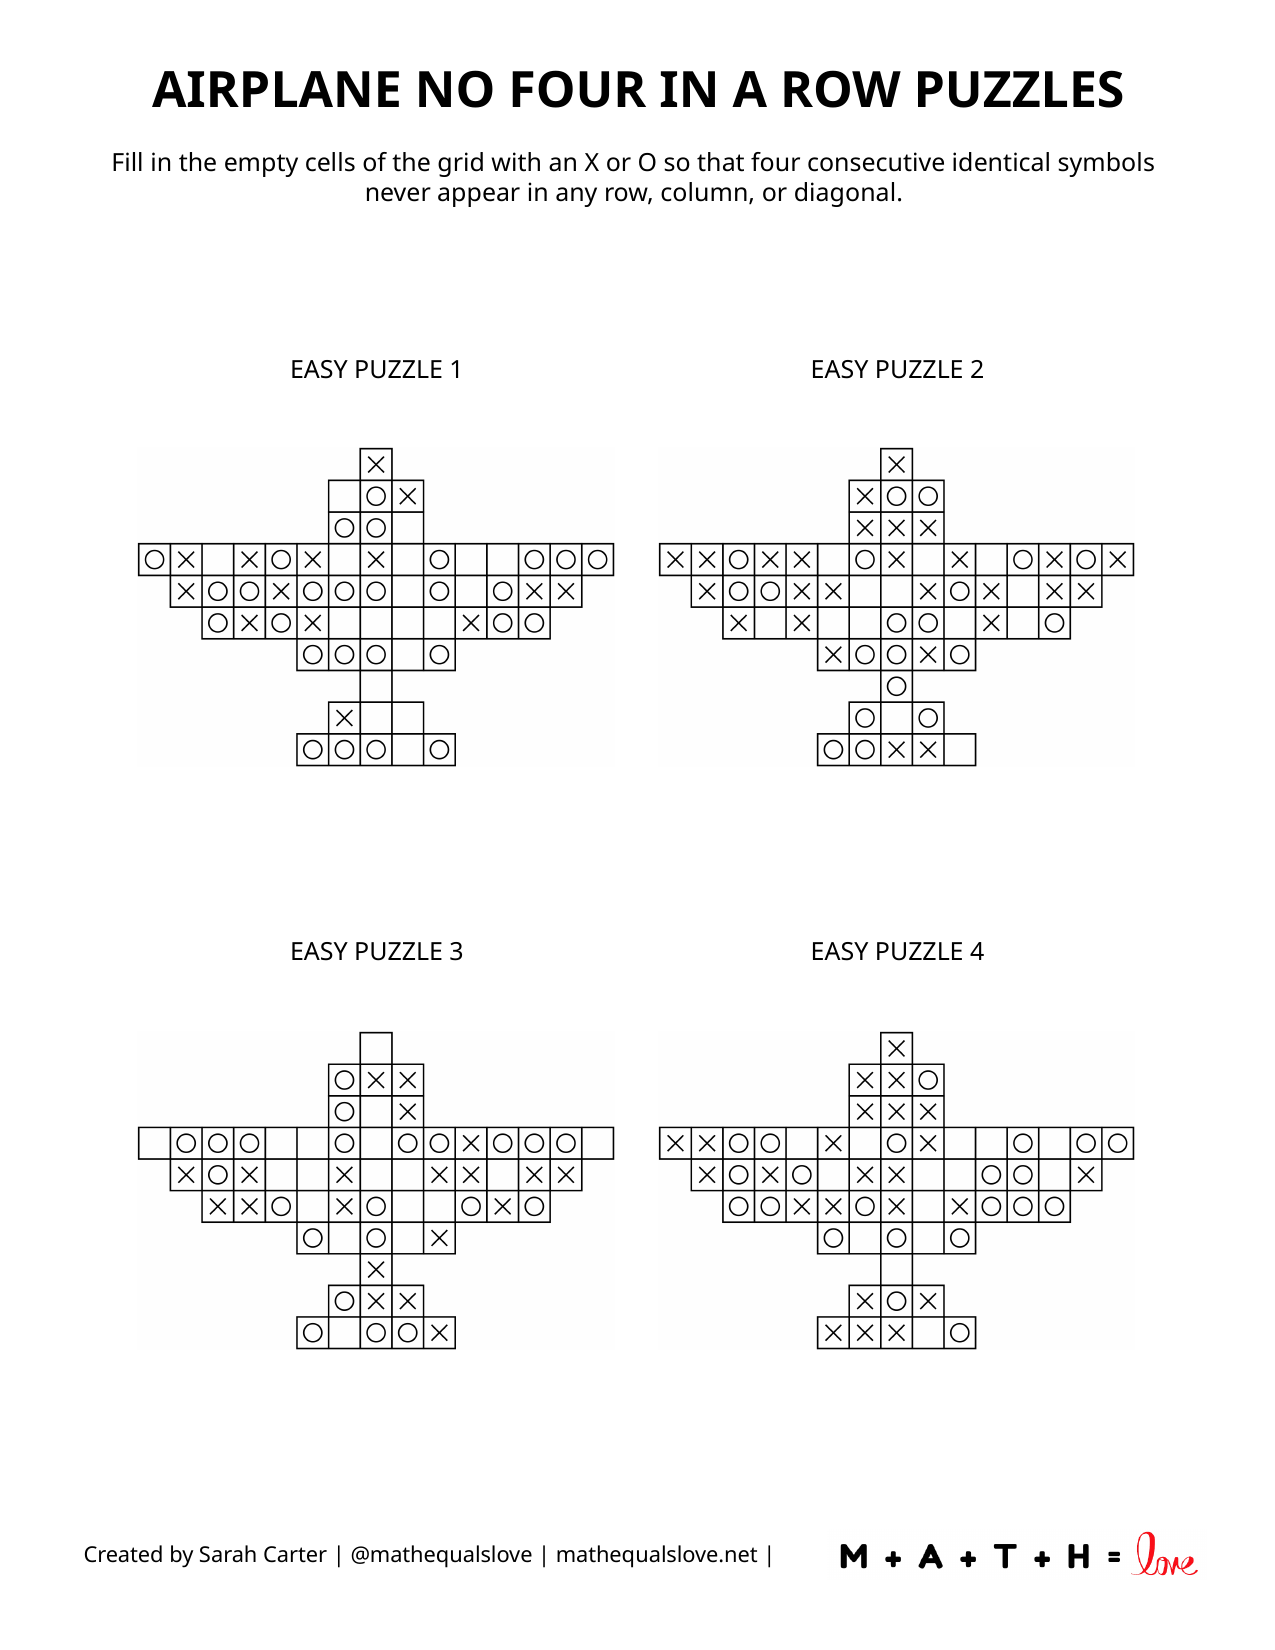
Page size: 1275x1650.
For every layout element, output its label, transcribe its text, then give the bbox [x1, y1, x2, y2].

text_box EASY PUZZLE 3 [138, 935, 617, 987]
picture [657, 447, 1136, 768]
text_box AIRPLANE NO FOUR IN A ROW PUZZLES [66, 49, 1211, 125]
picture [136, 447, 615, 768]
picture [657, 1030, 1136, 1351]
text_box EASY PUZZLE 2 [658, 353, 1137, 404]
picture [136, 1030, 615, 1351]
text_box Fill in the empty cells of the grid with an X or O so that four consecutive identical symbols never appear in any row, column, or diagonal. [0, 139, 1275, 215]
text_box EASY PUZZLE 4 [658, 935, 1137, 987]
text_box Created by Sarah Carter | @mathequalslove | mathequalslove.net | [68, 1533, 826, 1575]
text_box EASY PUZZLE 1 [138, 353, 617, 404]
picture [826, 1528, 1207, 1580]
